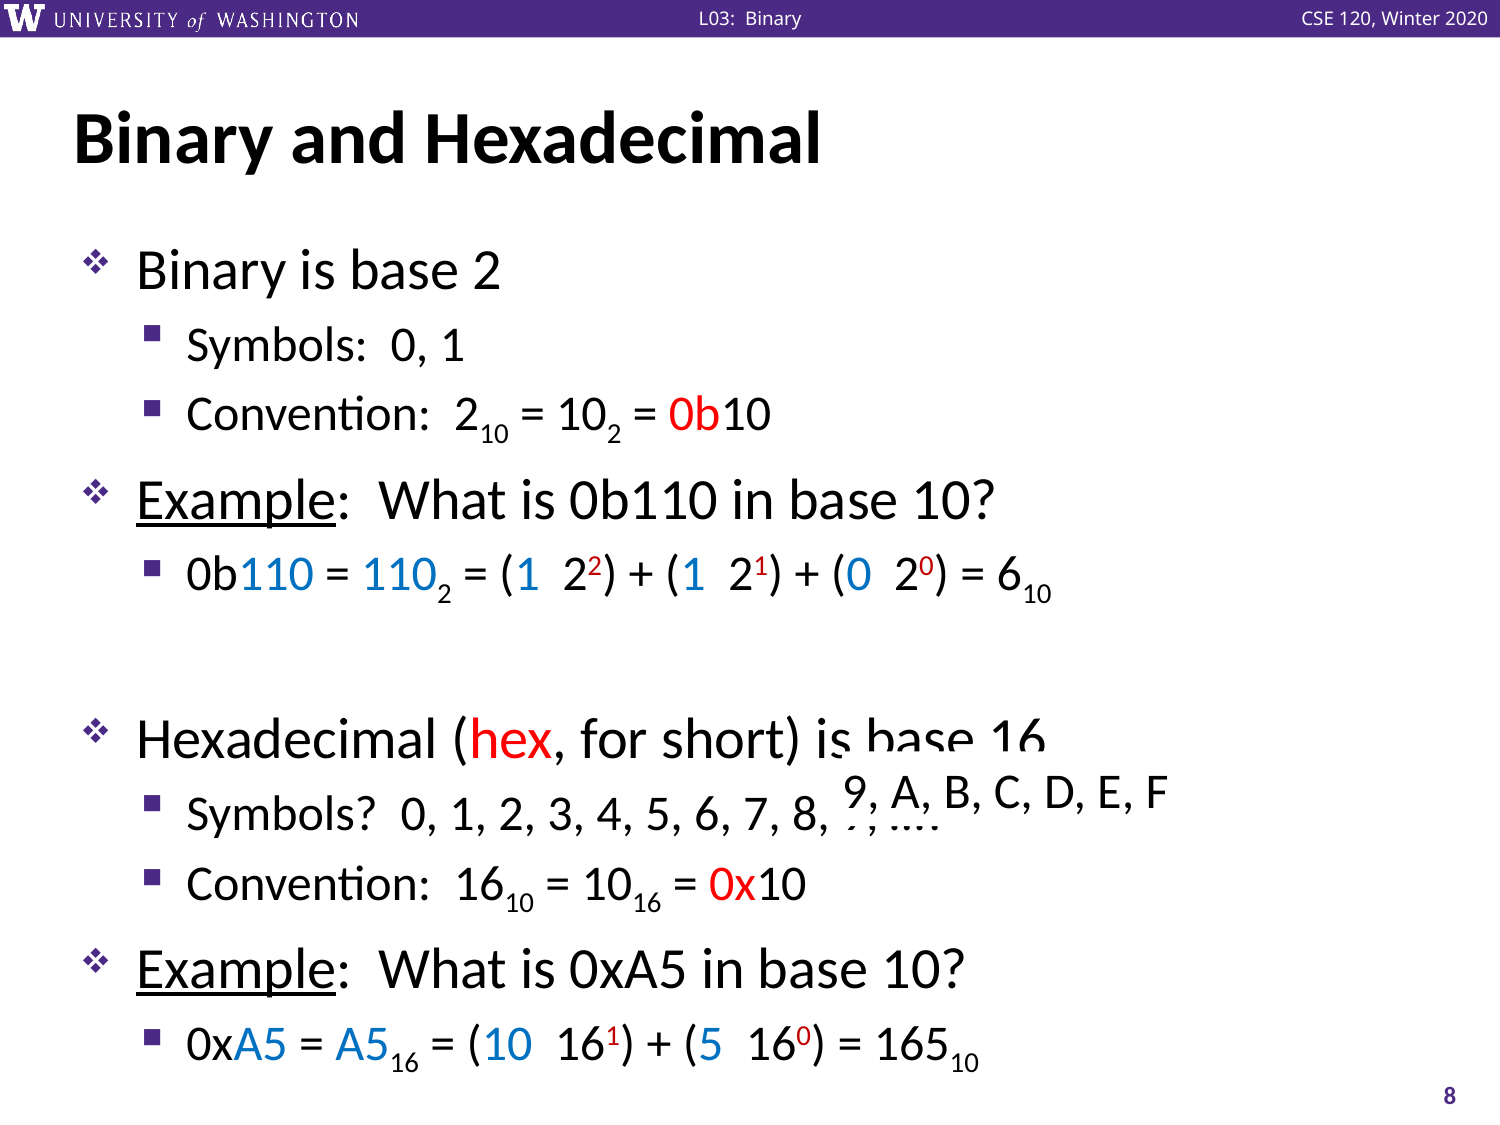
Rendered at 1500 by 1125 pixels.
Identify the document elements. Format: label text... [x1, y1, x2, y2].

text_box 9, A, B, C, D, E, F [841, 751, 1392, 827]
title Binary and Hexadecimal [58, 71, 1438, 197]
picture [4, 4, 358, 32]
slide_number 8 [1400, 1065, 1500, 1125]
